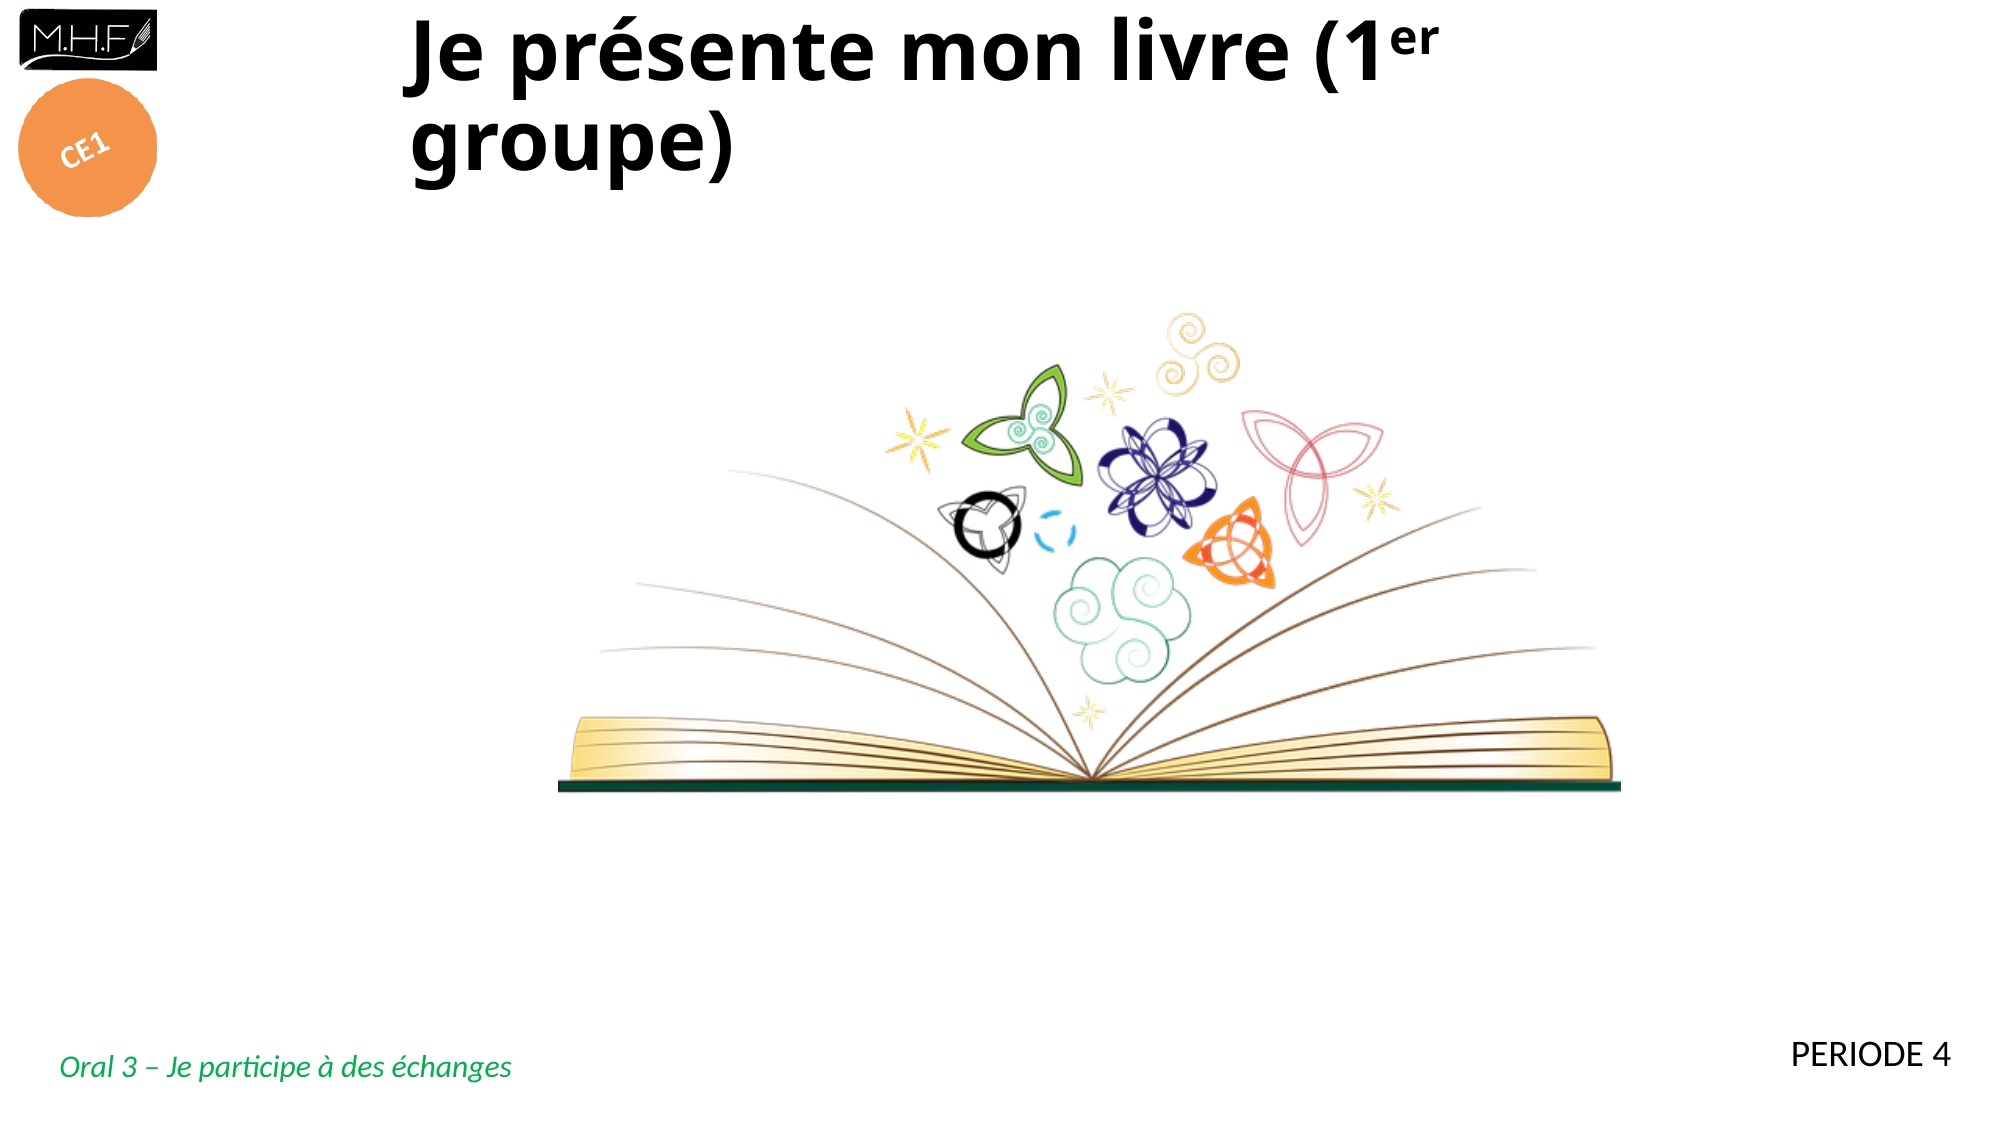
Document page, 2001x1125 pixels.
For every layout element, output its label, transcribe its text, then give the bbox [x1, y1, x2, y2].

title Je présente mon livre (1er groupe) [394, 40, 1621, 156]
picture [558, 287, 1621, 819]
text_box Oral 3 – Je participe à des échanges [44, 1038, 1346, 1092]
picture [18, 78, 157, 218]
picture [16, 7, 157, 74]
text_box PERIODE 4 [1362, 1021, 1967, 1082]
